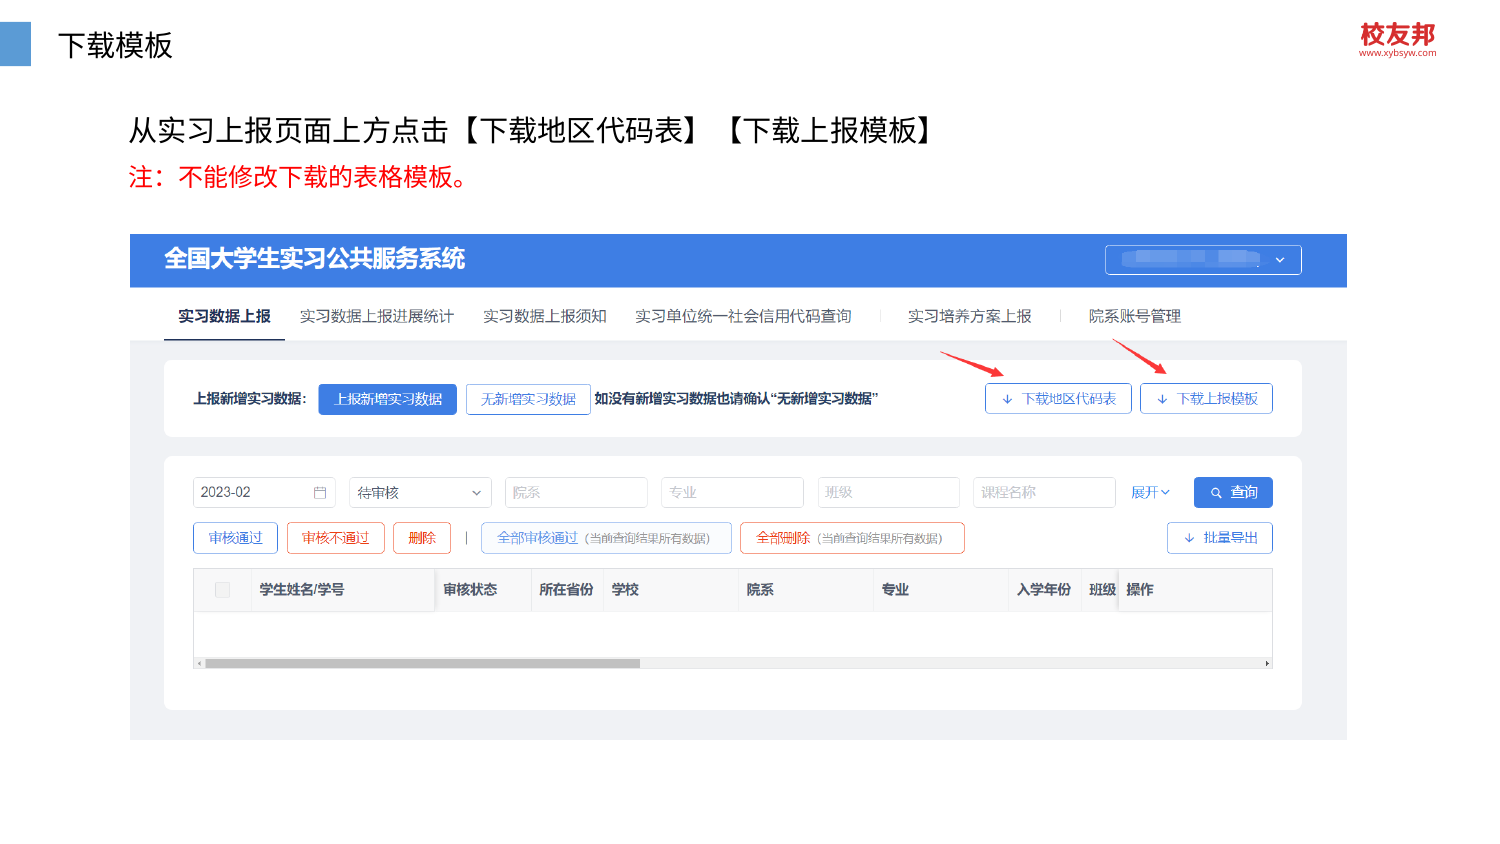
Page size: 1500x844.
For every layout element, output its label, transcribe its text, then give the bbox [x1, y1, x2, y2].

picture [1361, 22, 1435, 46]
text_box 从实习上报页面上方点击【下载地区代码表】【下载上报模板】注：不能修改下载的表格模板。 [113, 87, 962, 200]
title 下载模板 [42, 5, 939, 71]
picture [130, 234, 1347, 740]
